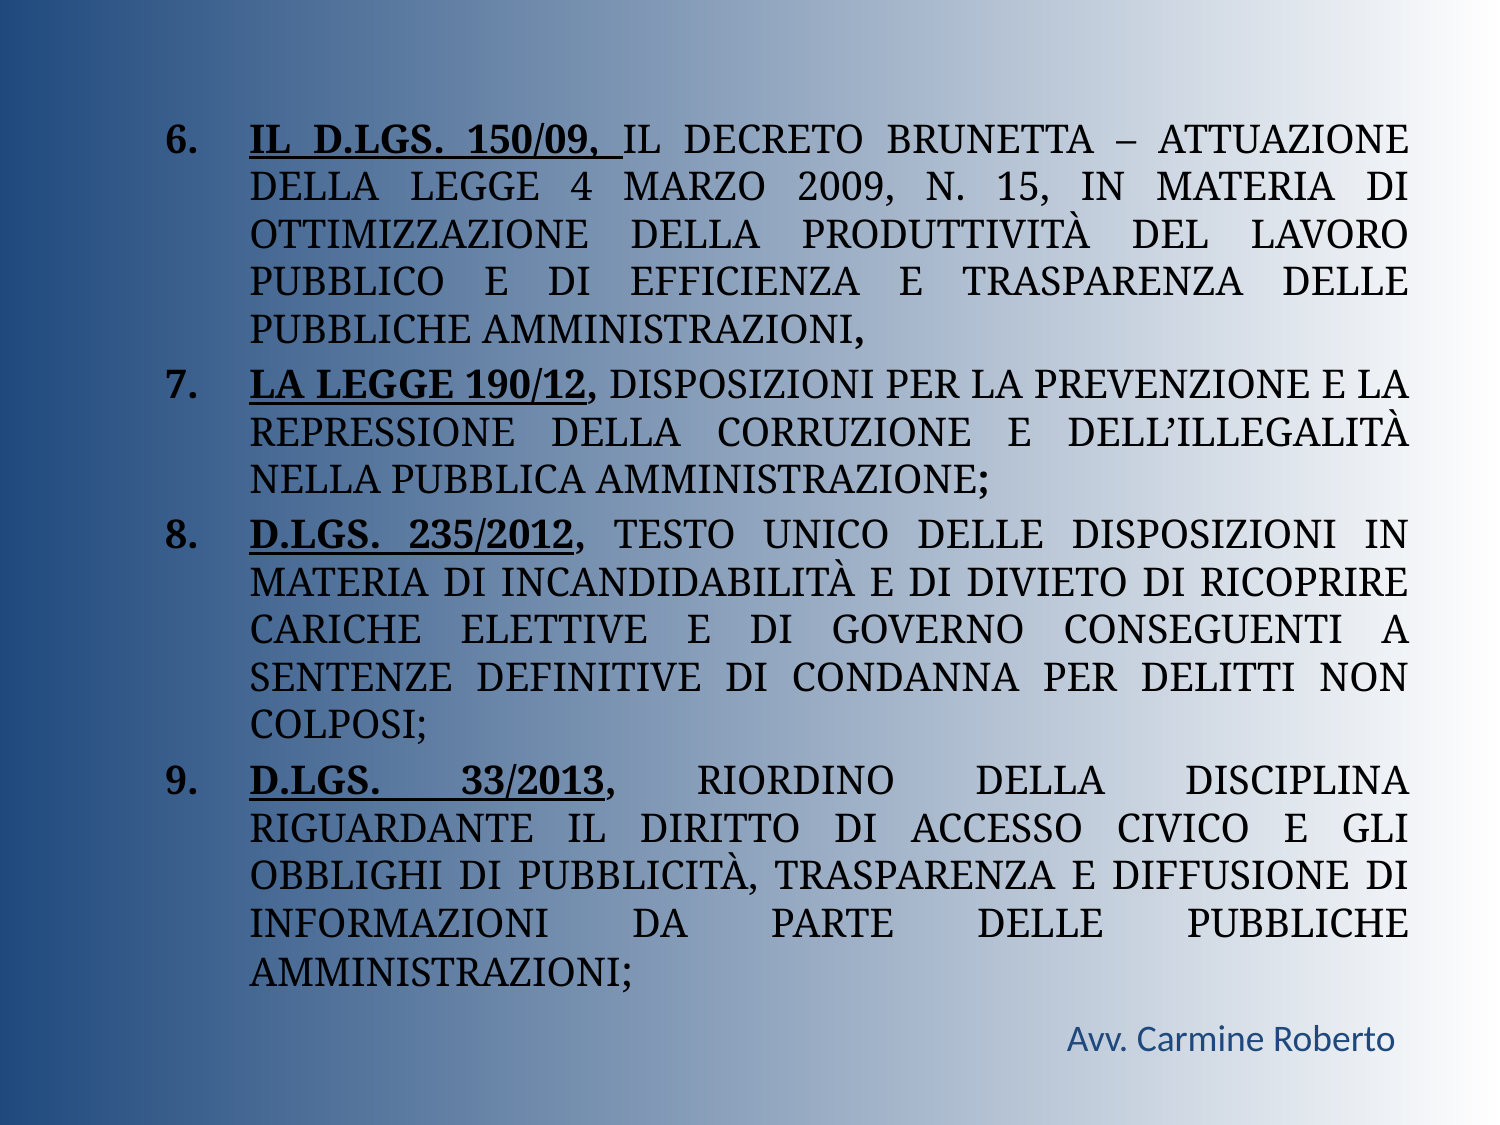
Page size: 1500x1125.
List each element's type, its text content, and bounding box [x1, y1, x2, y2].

list IL D.LGS. 150/09, IL DECRETO BRUNETTA – ATTUAZIONE DELLA LEGGE 4 MARZO 2009, N. 15, IN MATERIA DI OTTIMIZZAZIONE DELLA PRODUTTIVITÀ DEL LAVORO PUBBLICO E DI EFFICIENZA E TRASPARENZA DELLE PUBBLICHE AMMINISTRAZIONI, LA LEGGE 190/12, DISPOSIZIONI PER LA PREVENZIONE E LA REPRESSIONE DELLA CORRUZIONE E DELL’ILLEGALITÀ NELLA PUBBLICA AMMINISTRAZIONE; D.LGS. 235/2012, TESTO UNICO DELLE DISPOSIZIONI IN MATERIA DI INCANDIDABILITÀ E DI DIVIETO DI RICOPRIRE CARICHE ELETTIVE E DI GOVERNO CONSEGUENTI A SENTENZE DEFINITIVE DI CONDANNA PER DELITTI NON COLPOSI; D.LGS. 33/2013, RIORDINO DELLA DISCIPLINA RIGUARDANTE IL DIRITTO DI ACCESSO CIVICO E GLI OBBLIGHI DI PUBBLICITÀ, TRASPARENZA E DIFFUSIONE DI INFORMAZIONI DA PARTE DELLE PUBBLICHE AMMINISTRAZIONI; [75, 106, 1425, 1005]
text_box Avv. Carmine Roberto [1052, 1007, 1425, 1067]
